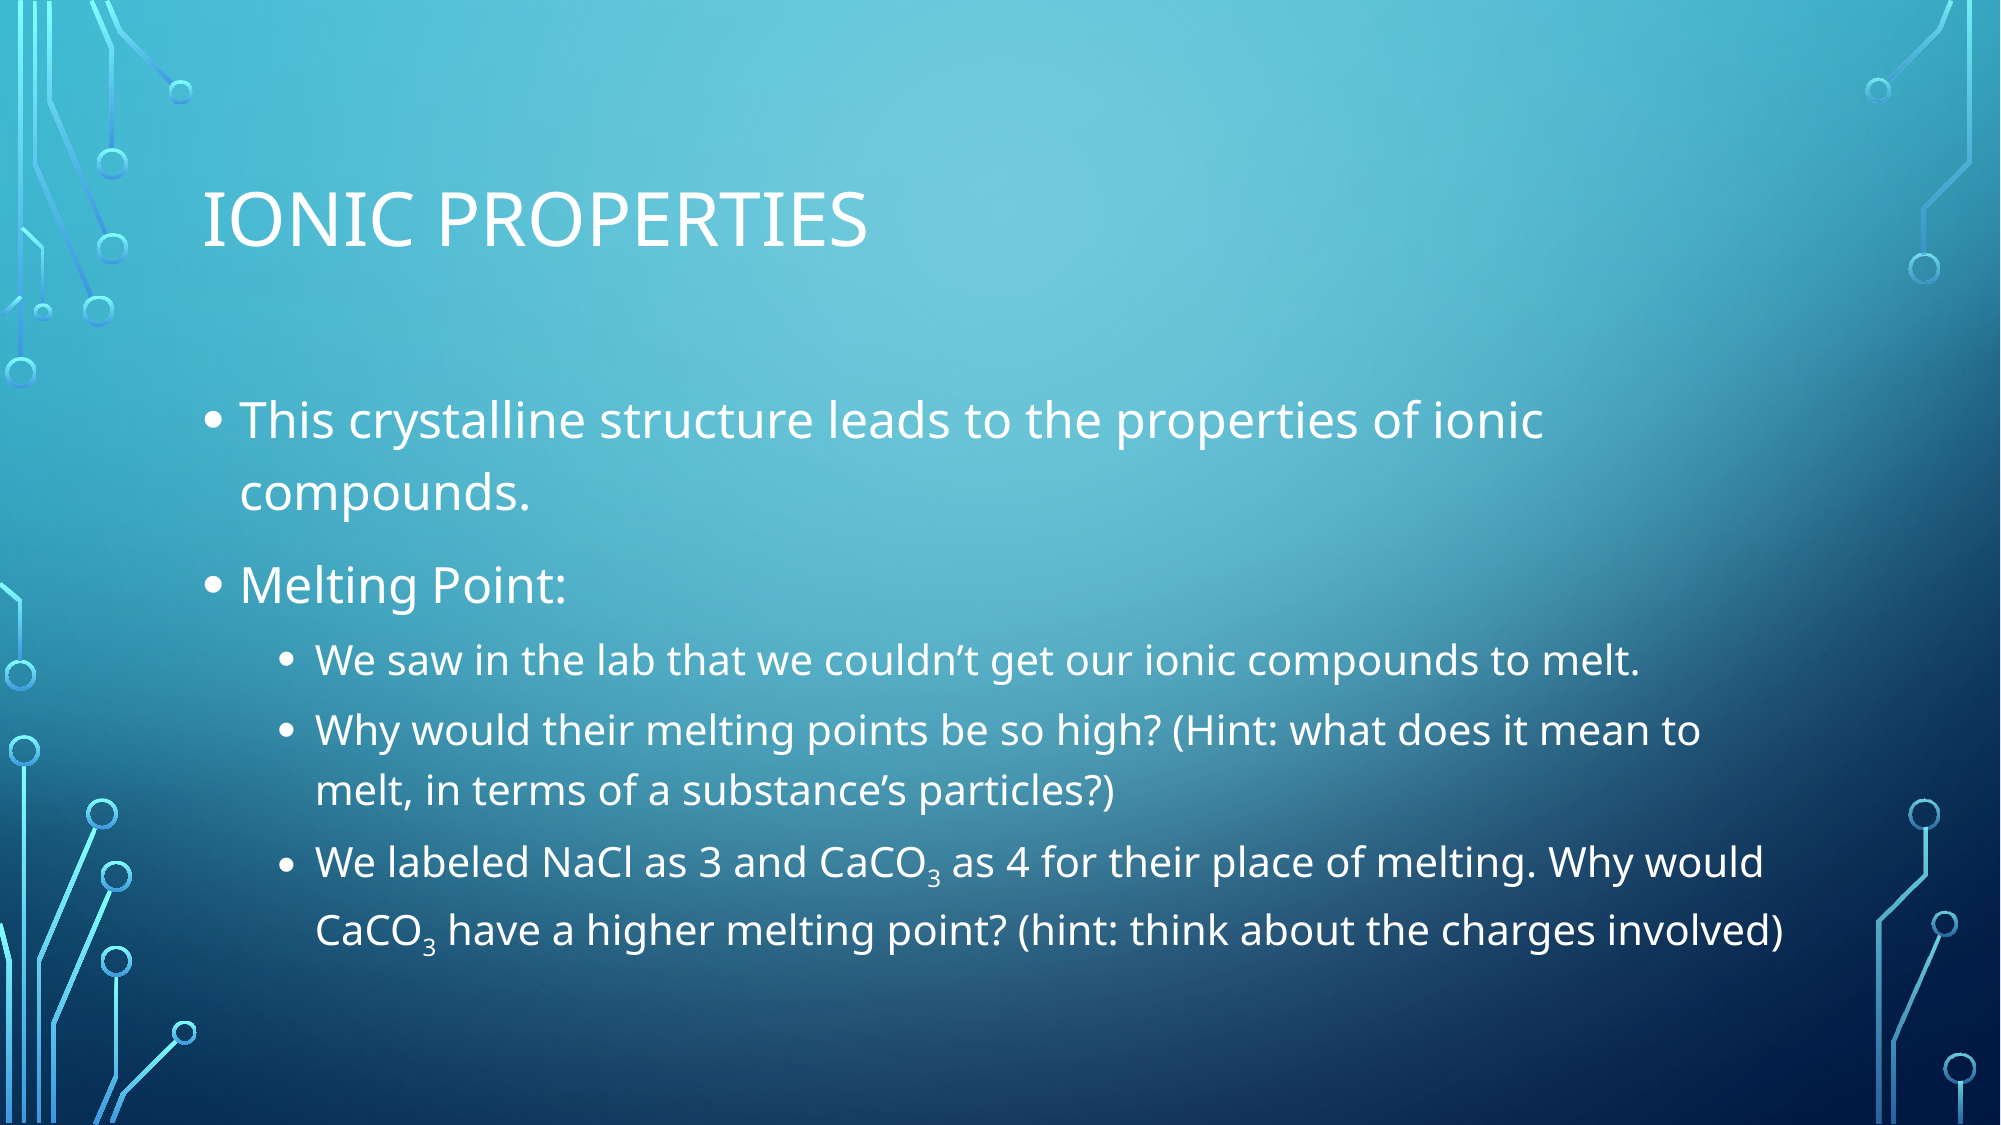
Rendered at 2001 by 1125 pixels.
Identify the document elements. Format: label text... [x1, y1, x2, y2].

list This crystalline structure leads to the properties of ionic compounds. Melting Point: We saw in the lab that we couldn’t get our ionic compounds to melt. Why would their melting points be so high? (Hint: what does it mean to melt, in terms of a substance’s particles?) We labeled NaCl as 3 and CaCO3 as 4 for their place of melting. Why would CaCO3 have a higher melting point? (hint: think about the charges involved) [187, 369, 1813, 950]
title Ionic Properties [187, 101, 1813, 344]
